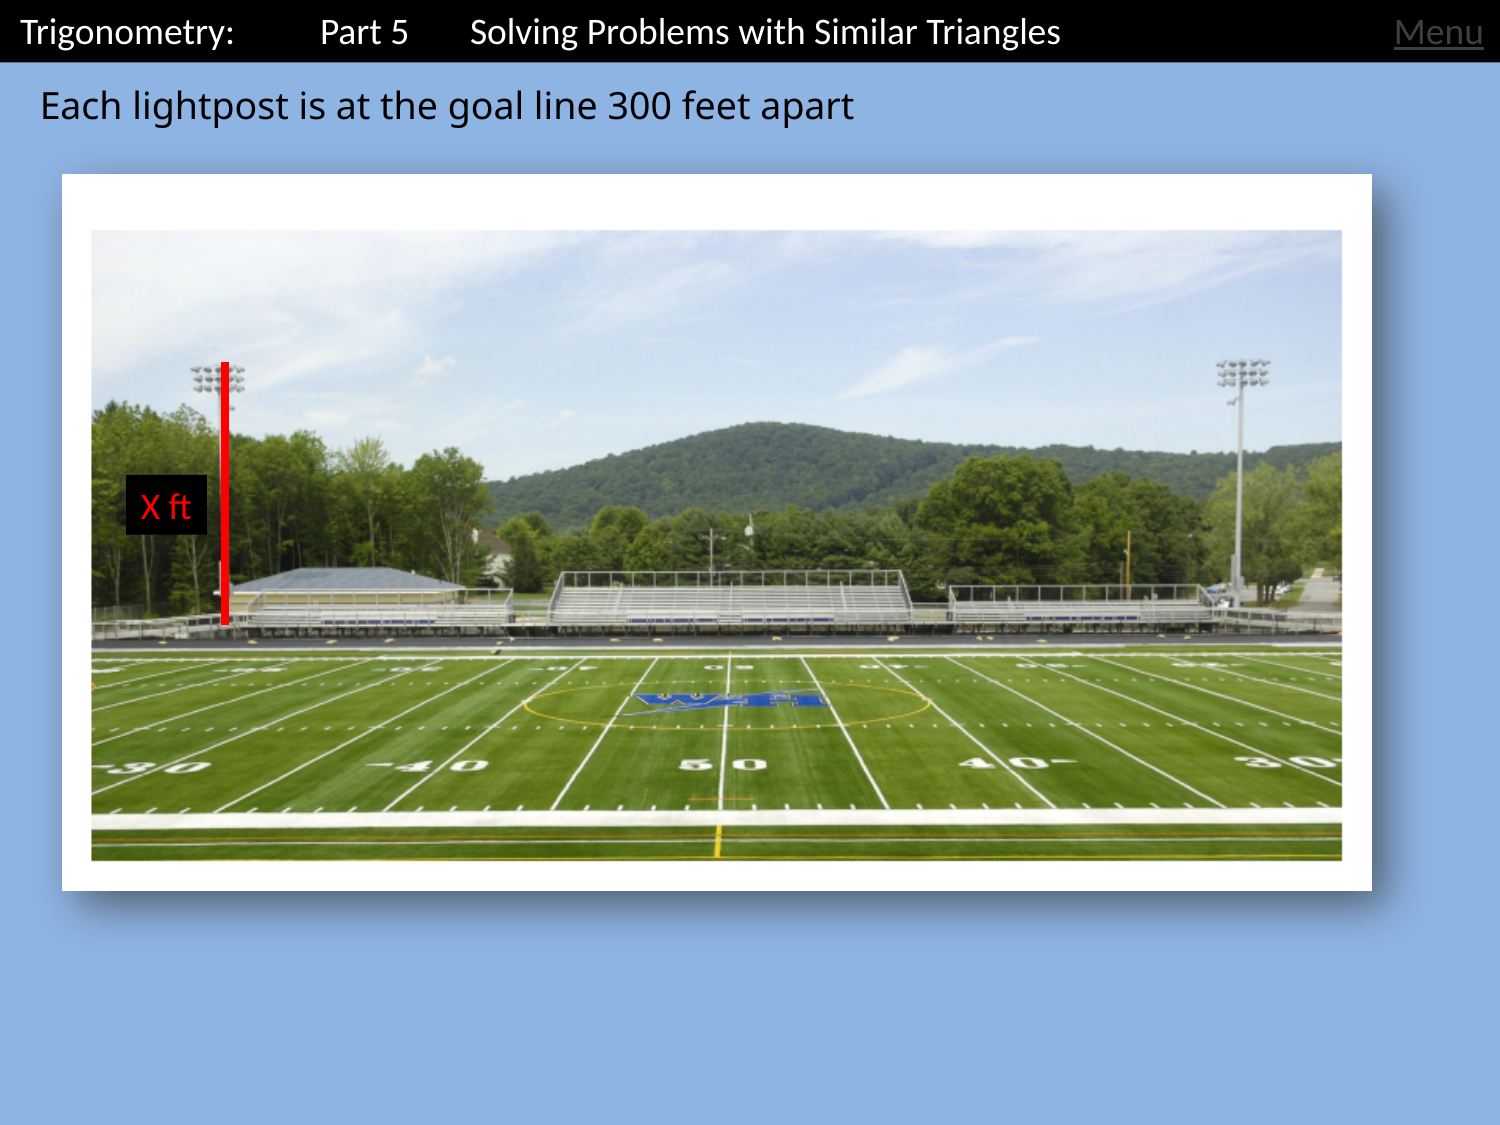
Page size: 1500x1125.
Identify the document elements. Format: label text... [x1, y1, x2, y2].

text_box Menu [1379, 0, 1500, 60]
text_box [1086, 0, 1500, 64]
text_box Each lightpost is at the goal line 300 feet apart [24, 74, 1475, 180]
text_box [0, 0, 5, 64]
picture [62, 174, 1372, 891]
text_box Trigonometry: Part 5 Solving Problems with Similar Triangles [5, 0, 1086, 105]
